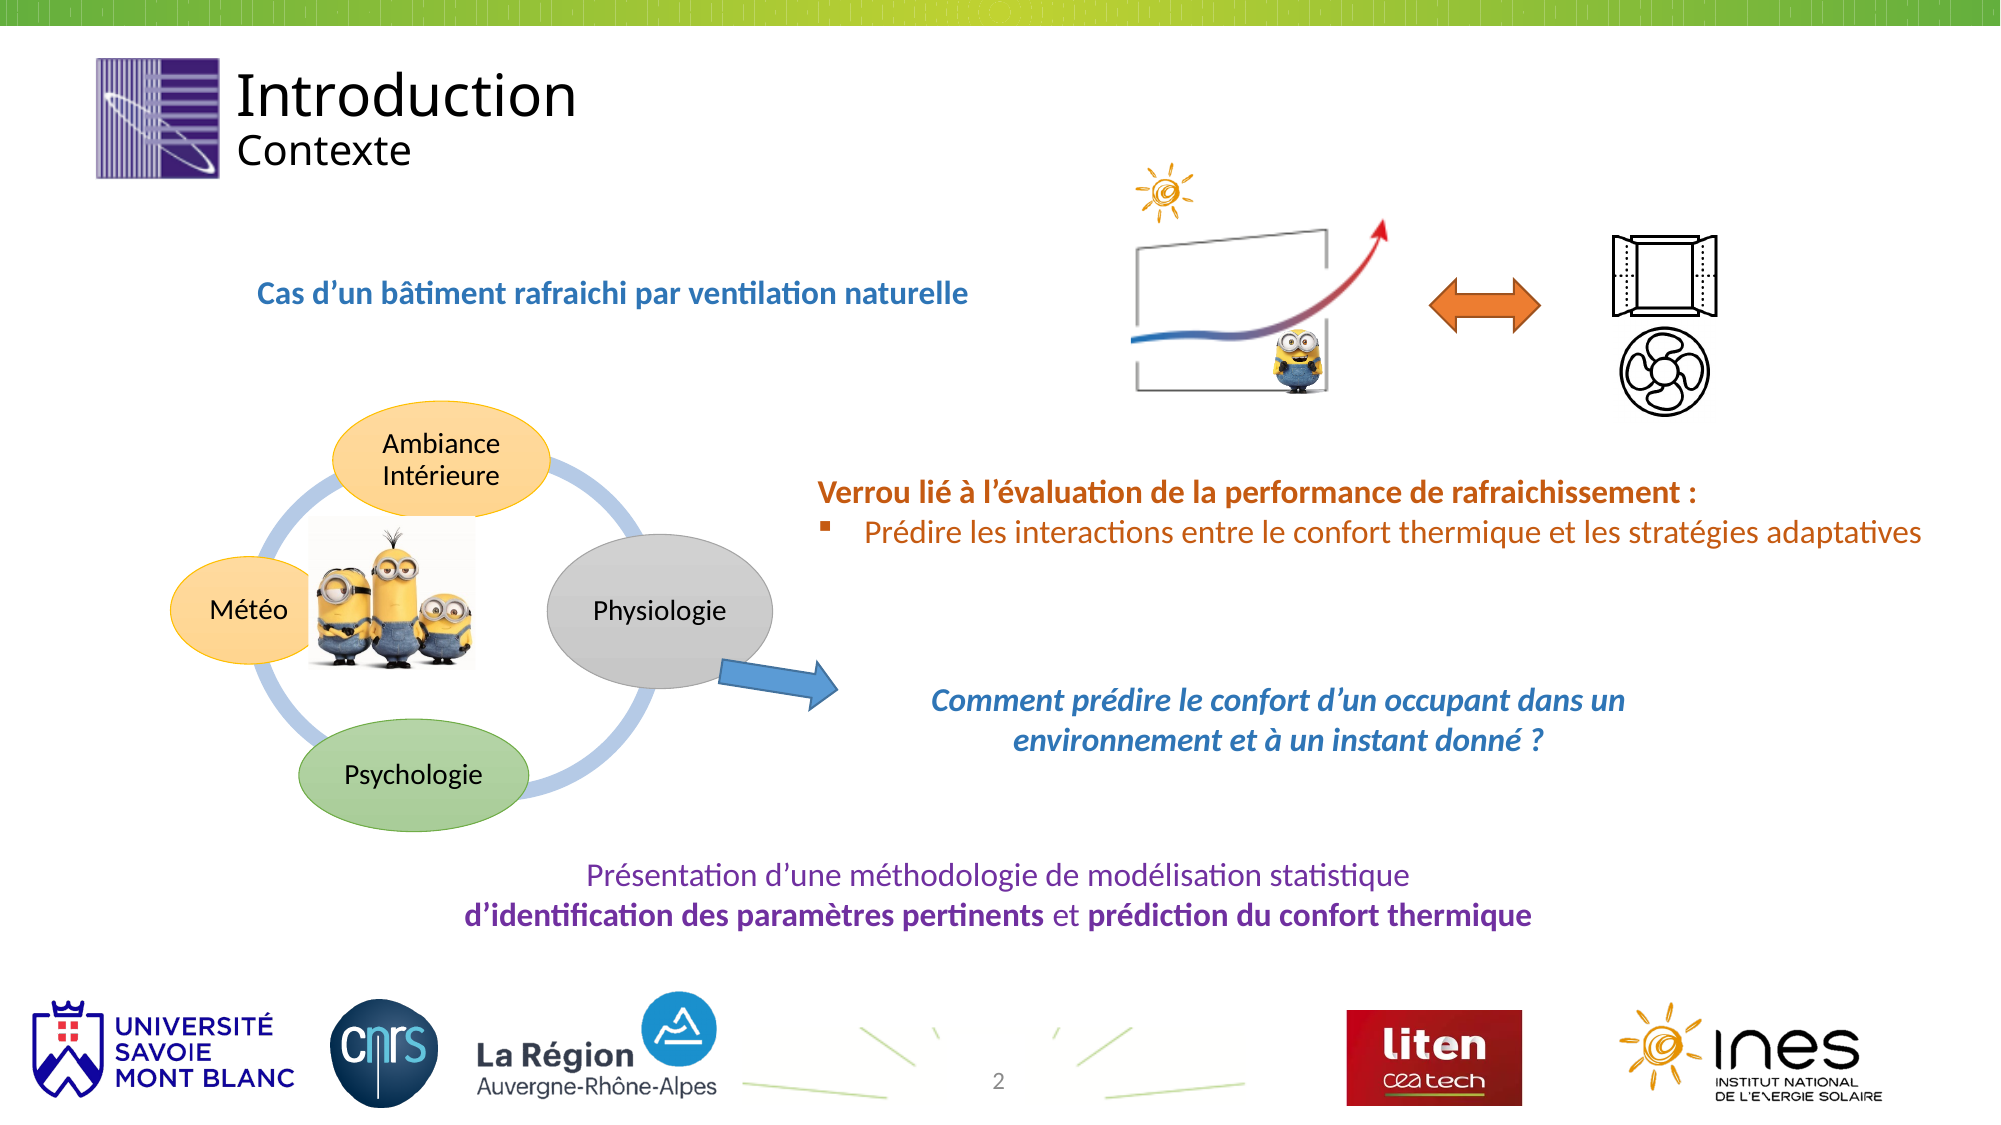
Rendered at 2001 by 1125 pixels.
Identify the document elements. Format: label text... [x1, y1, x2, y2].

picture [95, 58, 220, 180]
text_box Cas d’un bâtiment rafraichi par ventilation naturelle [242, 263, 1130, 319]
slide_number 2 [955, 1049, 1042, 1110]
picture [330, 999, 438, 1108]
text_box [1428, 277, 1542, 334]
text_box Verrou lié à l’évaluation de la performance de rafraichissement : Prédire les interactions entre le confort thermique et les stratégies adaptatives [802, 463, 1946, 558]
picture [19, 989, 307, 1118]
picture [1610, 994, 1891, 1109]
picture [1606, 217, 1723, 423]
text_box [1130, 156, 1403, 403]
picture [1344, 1010, 1525, 1106]
title Introduction Contexte [221, 51, 1515, 190]
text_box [33, 389, 740, 780]
picture [476, 989, 1264, 1105]
text_box Présentation d’une méthodologie de modélisation statistique d’identification des paramètres pertinents et prédiction du confort thermique [386, 846, 1611, 941]
text_box Comment prédire le confort d’un occupant dans un environnement et à un instant donné ? [849, 671, 1708, 766]
text_box [740, 659, 839, 712]
